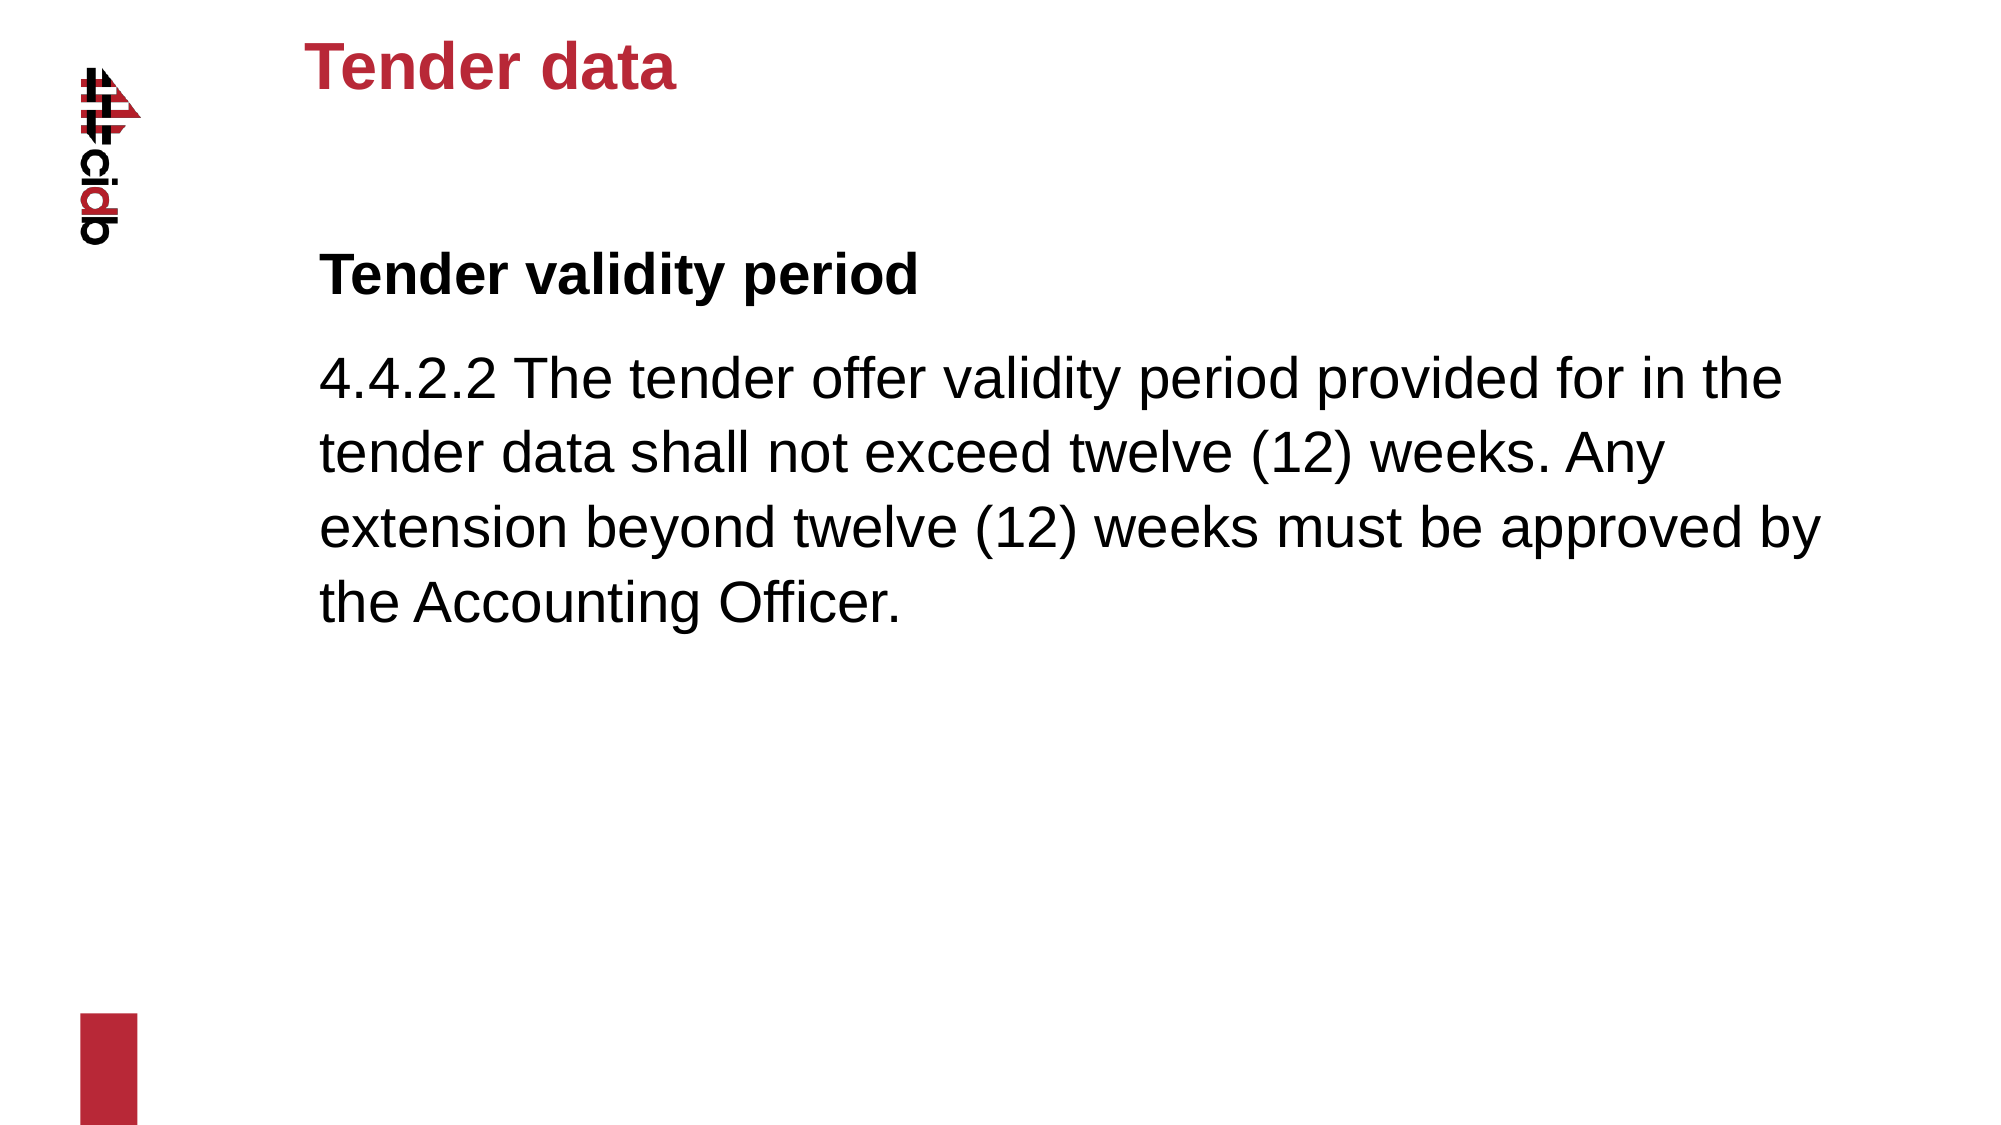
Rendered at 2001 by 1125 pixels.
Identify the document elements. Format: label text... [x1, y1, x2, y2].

title Tender data [304, 22, 1655, 145]
text_box Tender validity period 4.4.2.2 The tender offer validity period provided for in the tender data shall not exceed twelve (12) weeks. Any extension beyond twelve (12) weeks must be approved by the Accounting Officer. [304, 145, 1875, 905]
picture [70, 60, 148, 253]
